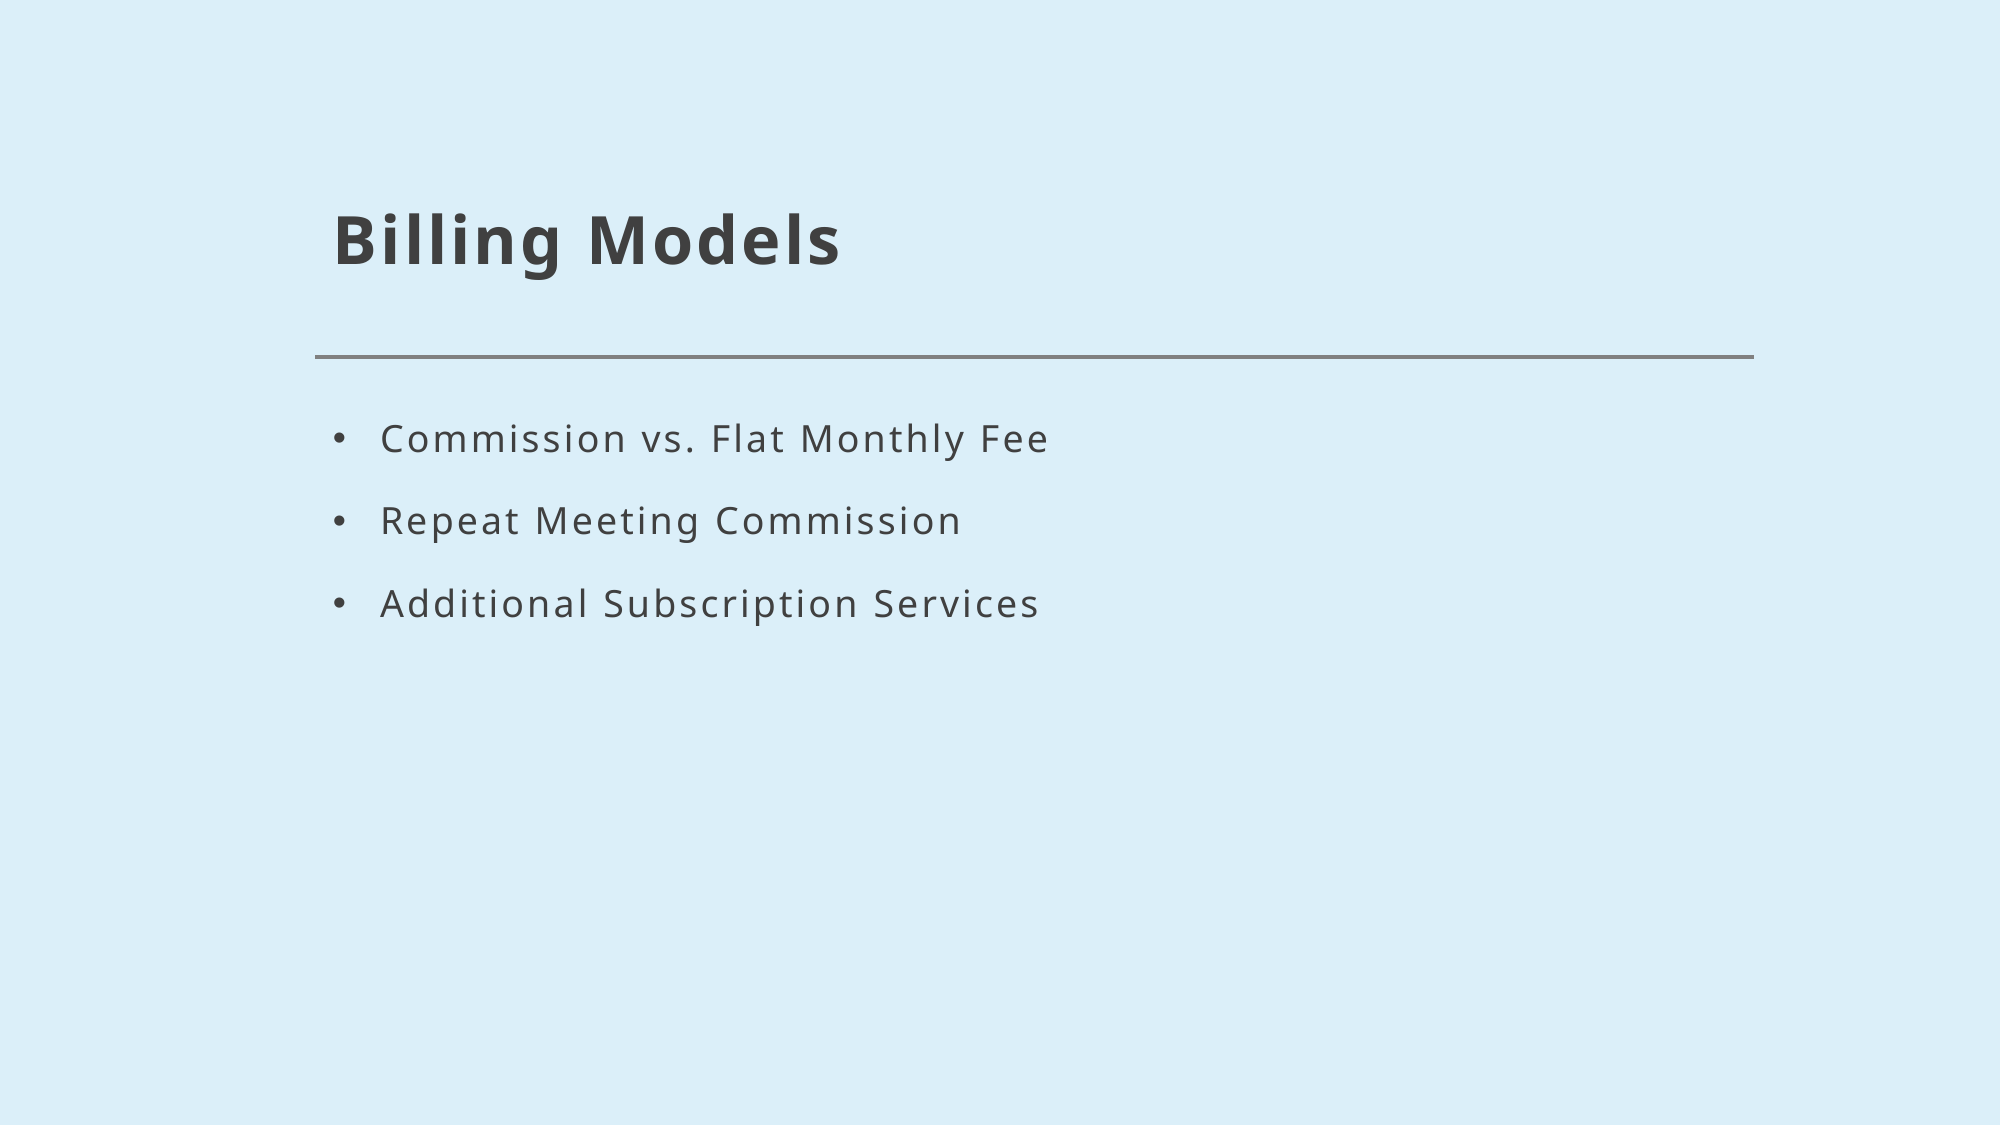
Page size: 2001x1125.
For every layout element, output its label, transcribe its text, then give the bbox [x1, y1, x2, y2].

title Billing Models [315, 72, 1754, 294]
list Commission vs. Flat Monthly Fee Repeat Meeting Commission Additional Subscription Services [315, 379, 1754, 979]
